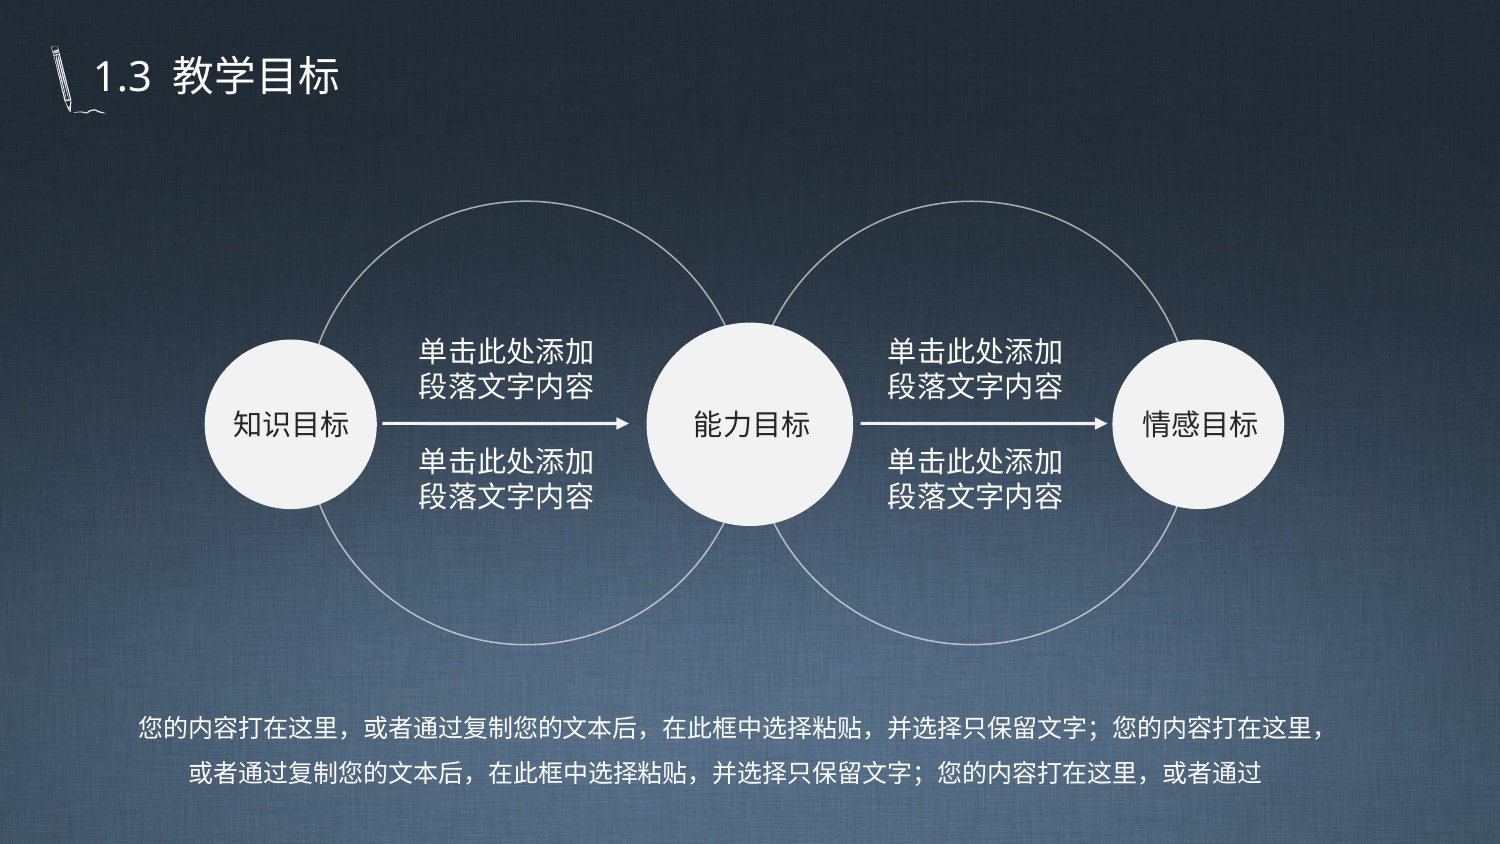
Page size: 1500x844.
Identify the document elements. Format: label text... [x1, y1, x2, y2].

text_box 单击此处添加 段落文字内容 [817, 423, 1135, 534]
text_box [227, 339, 355, 367]
text_box 知识目标 [207, 367, 376, 479]
text_box 单击此处添加 段落文字内容 [348, 423, 666, 534]
text_box [319, 201, 725, 363]
text_box [772, 201, 1178, 366]
text_box 能力目标 [668, 367, 837, 479]
text_box [774, 483, 1177, 645]
text_box 您的内容打在这里，或者通过复制您的文本后，在此框中选择粘贴，并选择只保留文字；您的内容打在这里，或者通过复制您的文本后，在此框中选择粘贴，并选择只保留文字；您的内容打在这里，或者通过 [121, 690, 1330, 795]
text_box [319, 485, 724, 645]
text_box [1132, 479, 1264, 510]
text_box [1135, 339, 1262, 367]
text_box [1112, 400, 1116, 449]
text_box 单击此处添加 段落文字内容 [817, 312, 1135, 423]
text_box 单击此处添加 段落文字内容 [348, 312, 666, 423]
text_box 1.3 教学目标 [78, 42, 649, 108]
text_box [225, 479, 357, 510]
picture [0, 0, 1500, 844]
text_box [646, 322, 854, 527]
text_box 情感目标 [1116, 367, 1285, 479]
